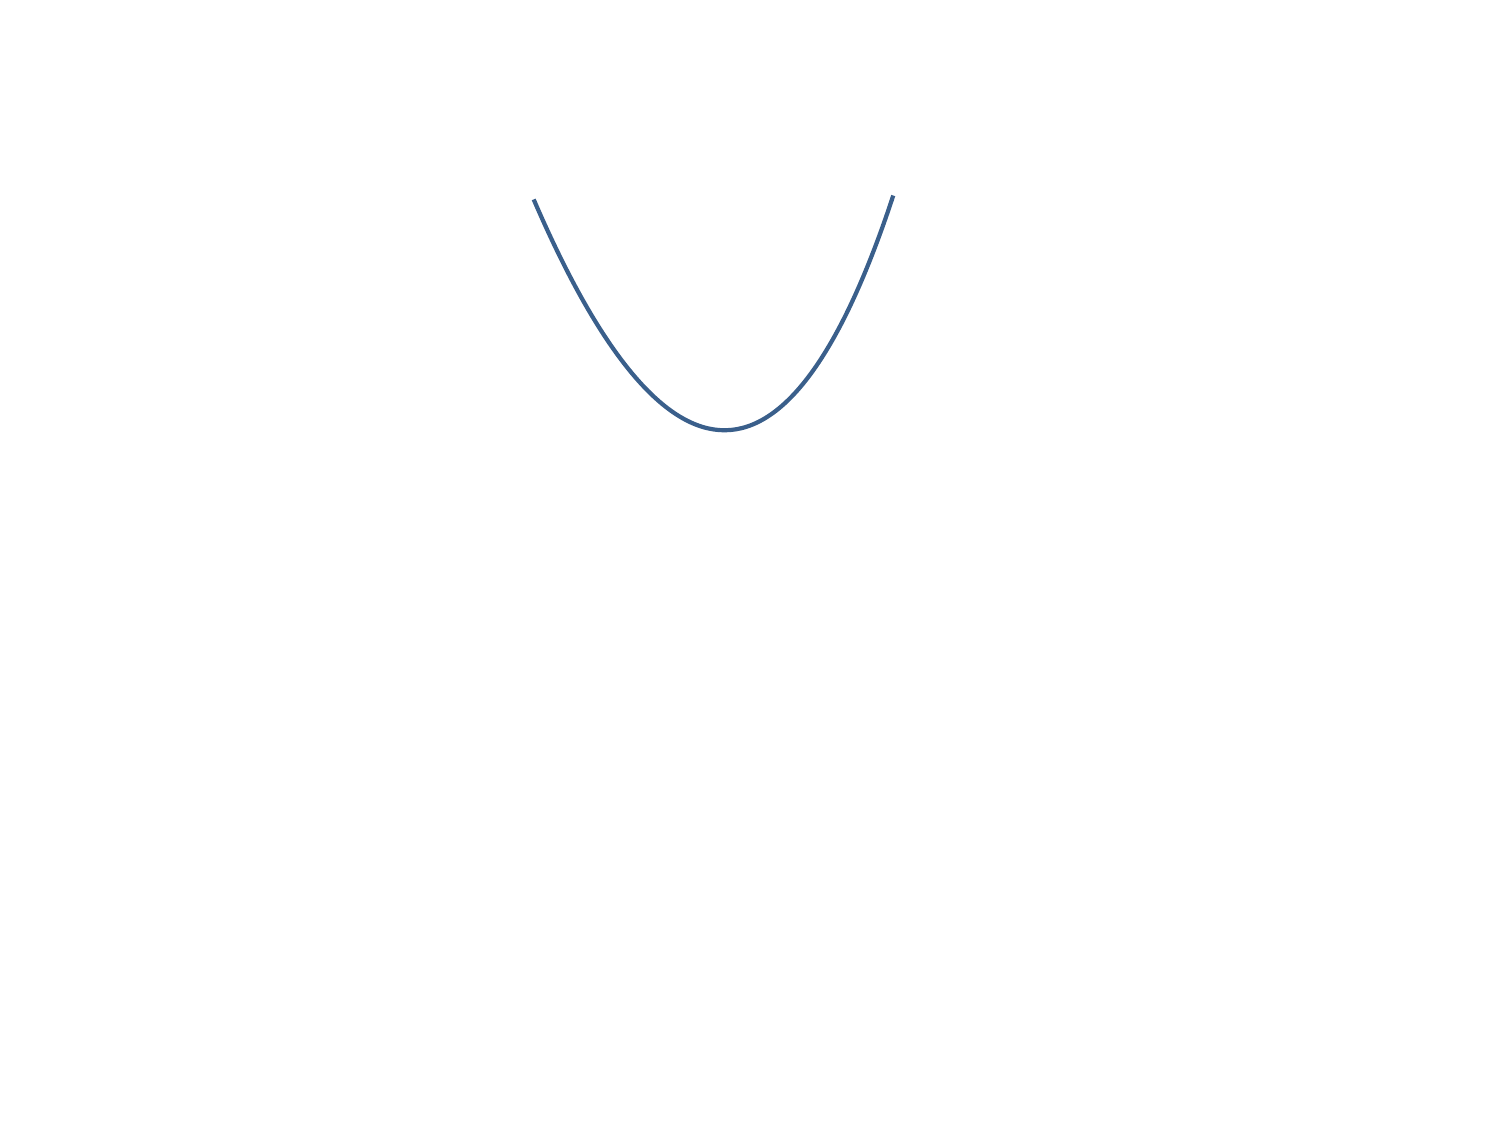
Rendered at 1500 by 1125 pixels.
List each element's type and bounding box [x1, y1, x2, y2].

text_box [531, 194, 896, 433]
